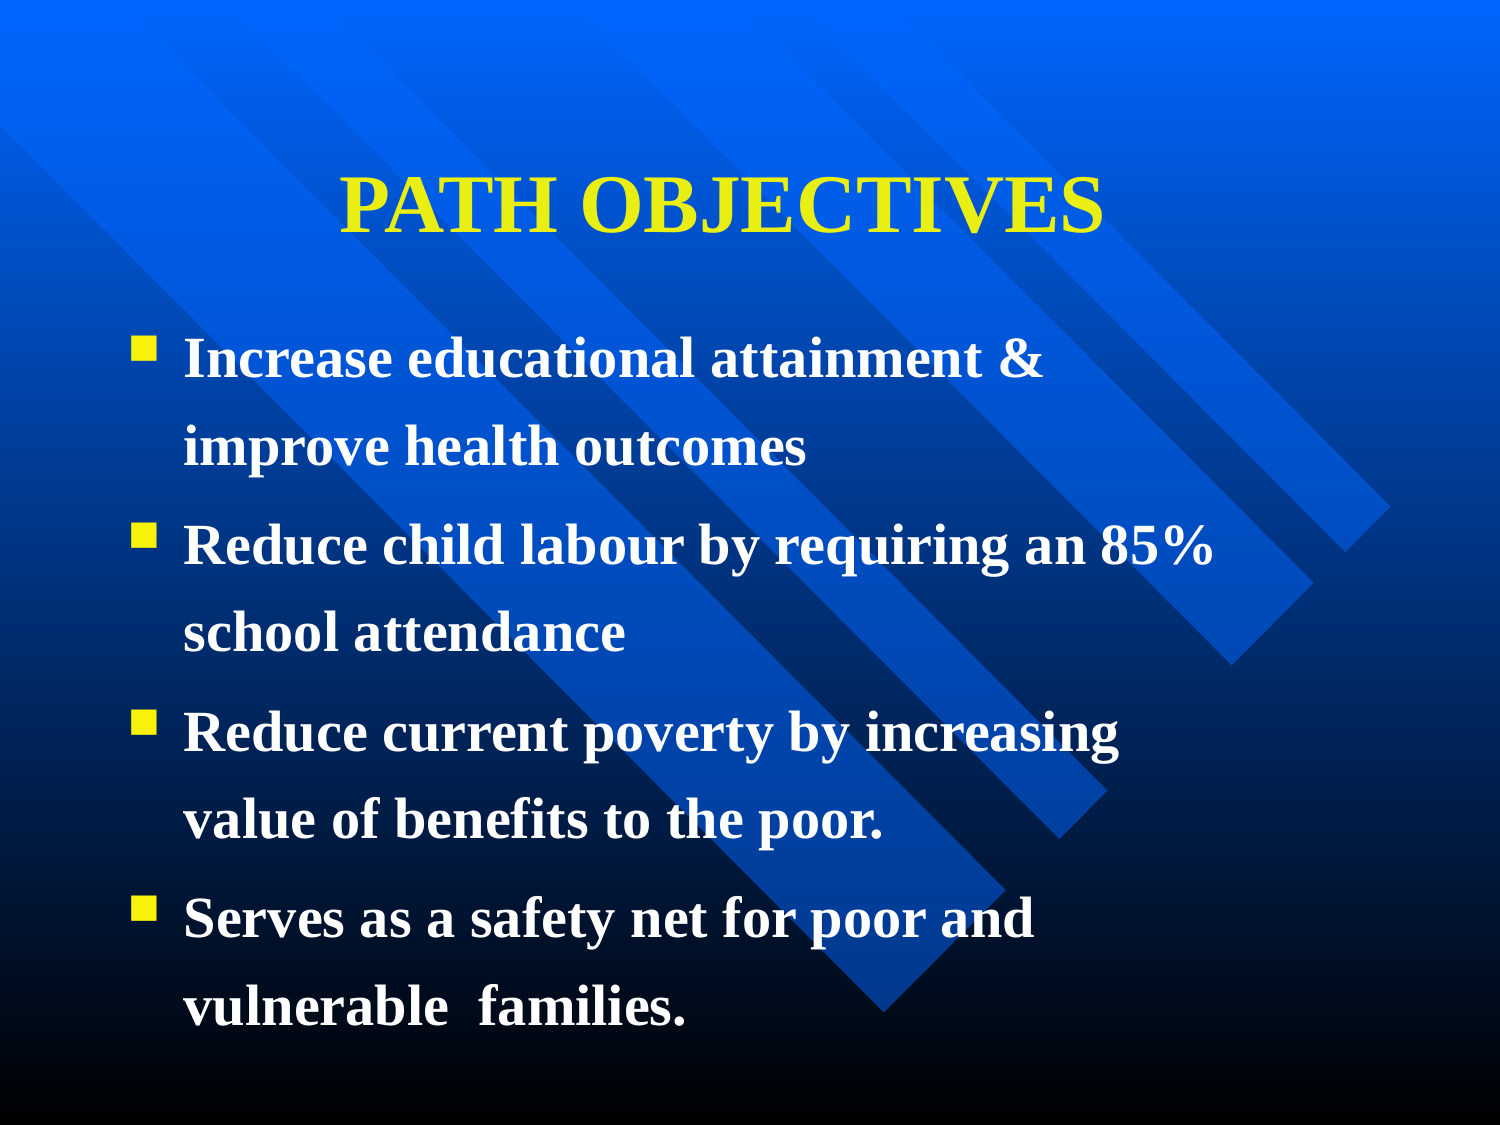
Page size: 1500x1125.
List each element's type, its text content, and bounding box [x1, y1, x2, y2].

list Increase educational attainment & improve health outcomes Reduce child labour by requiring an 85% school attendance Reduce current poverty by increasing value of benefits to the poor. Serves as a safety net for poor and vulnerable families. [111, 293, 1263, 1063]
title PATH OBJECTIVES [224, 112, 1221, 287]
text_box [137, 837, 1409, 1125]
